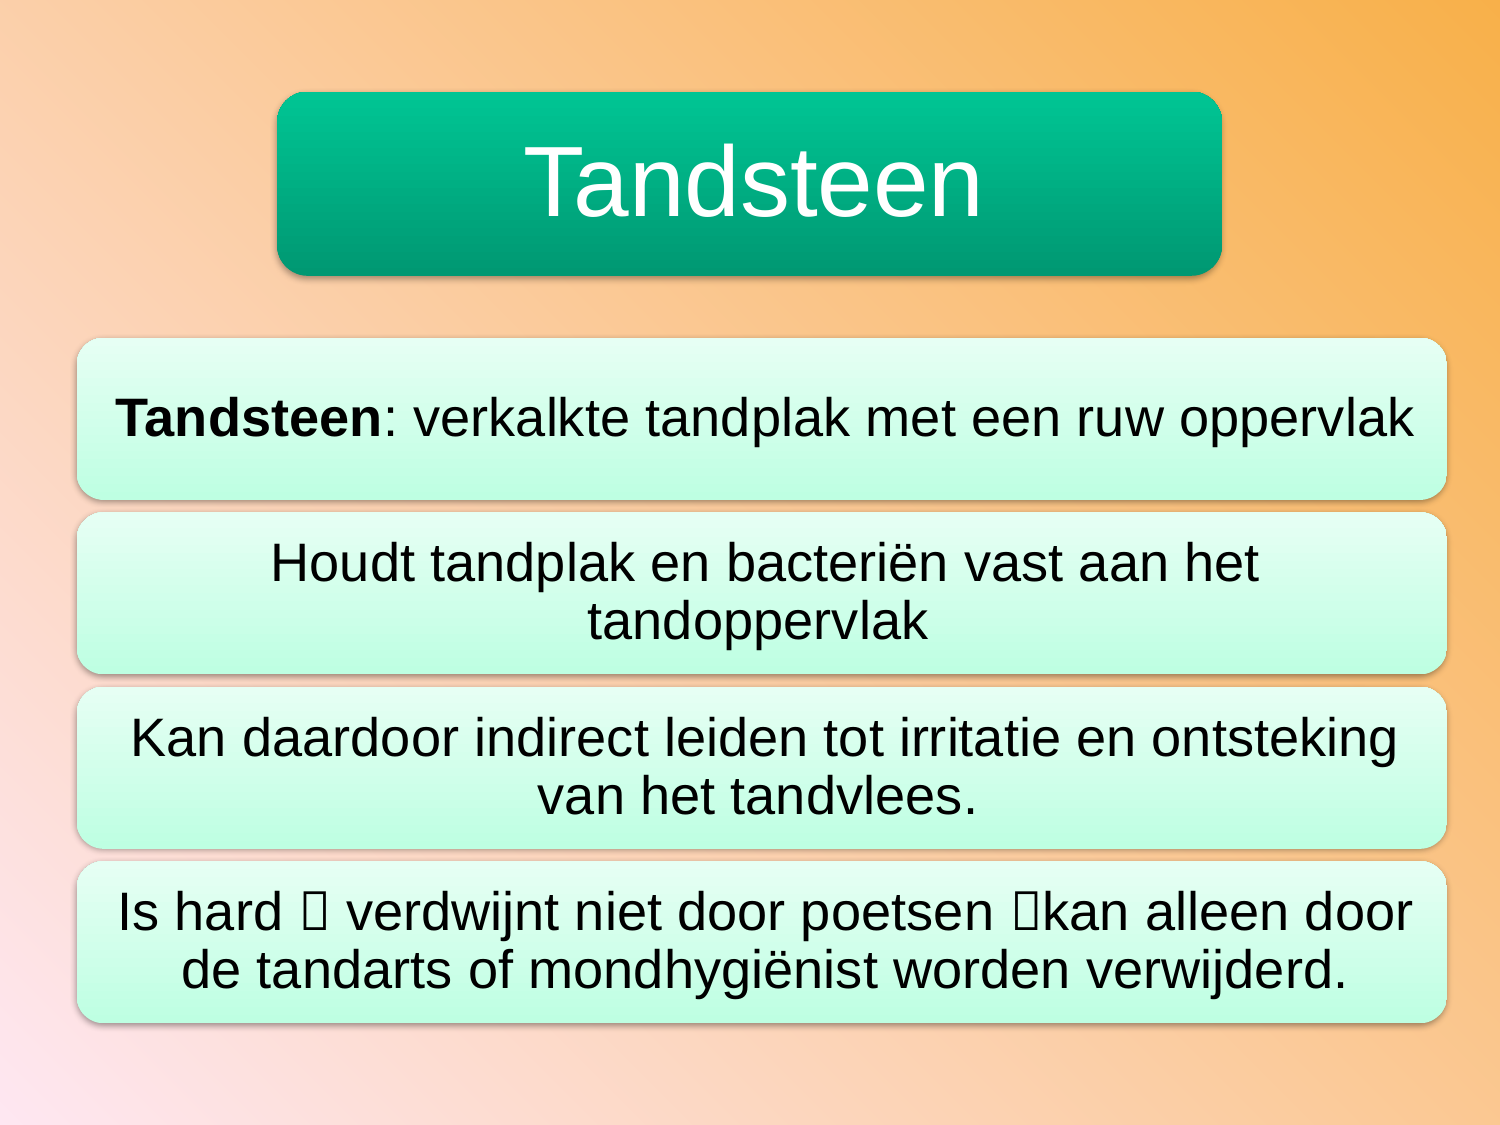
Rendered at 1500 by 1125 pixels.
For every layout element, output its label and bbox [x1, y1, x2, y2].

text_box [111, 89, 1388, 278]
list [76, 290, 1448, 1071]
